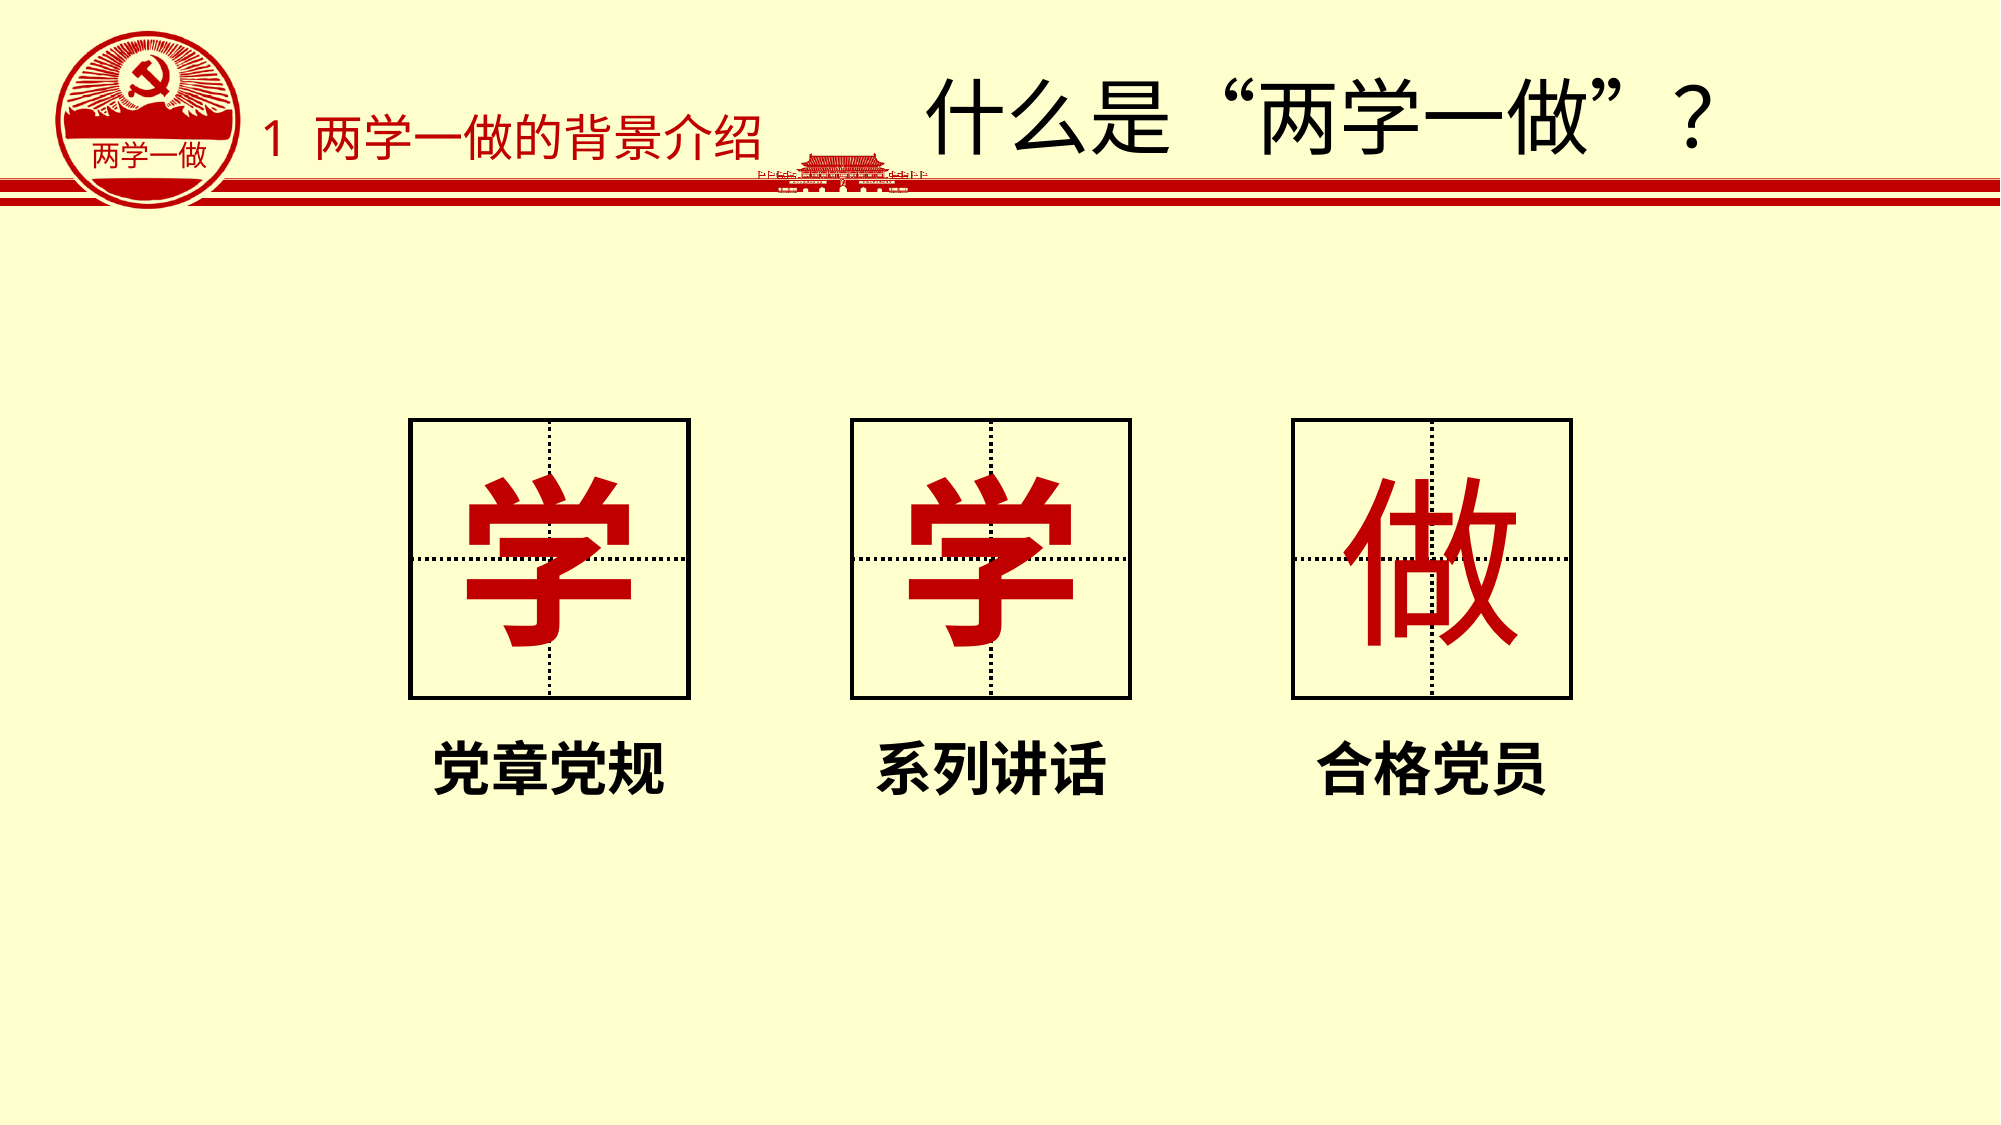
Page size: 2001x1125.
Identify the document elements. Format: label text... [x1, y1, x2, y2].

text_box 党章党规 [418, 724, 681, 810]
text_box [1293, 419, 1572, 699]
title 什么是“两学一做”？ [919, 56, 1983, 188]
list 1 两学一做的背景介绍 [255, 97, 798, 183]
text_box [410, 419, 689, 699]
text_box 合格党员 [1300, 724, 1564, 810]
picture [0, 9, 2000, 228]
text_box 系列讲话 [859, 724, 1123, 810]
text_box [851, 419, 1130, 699]
